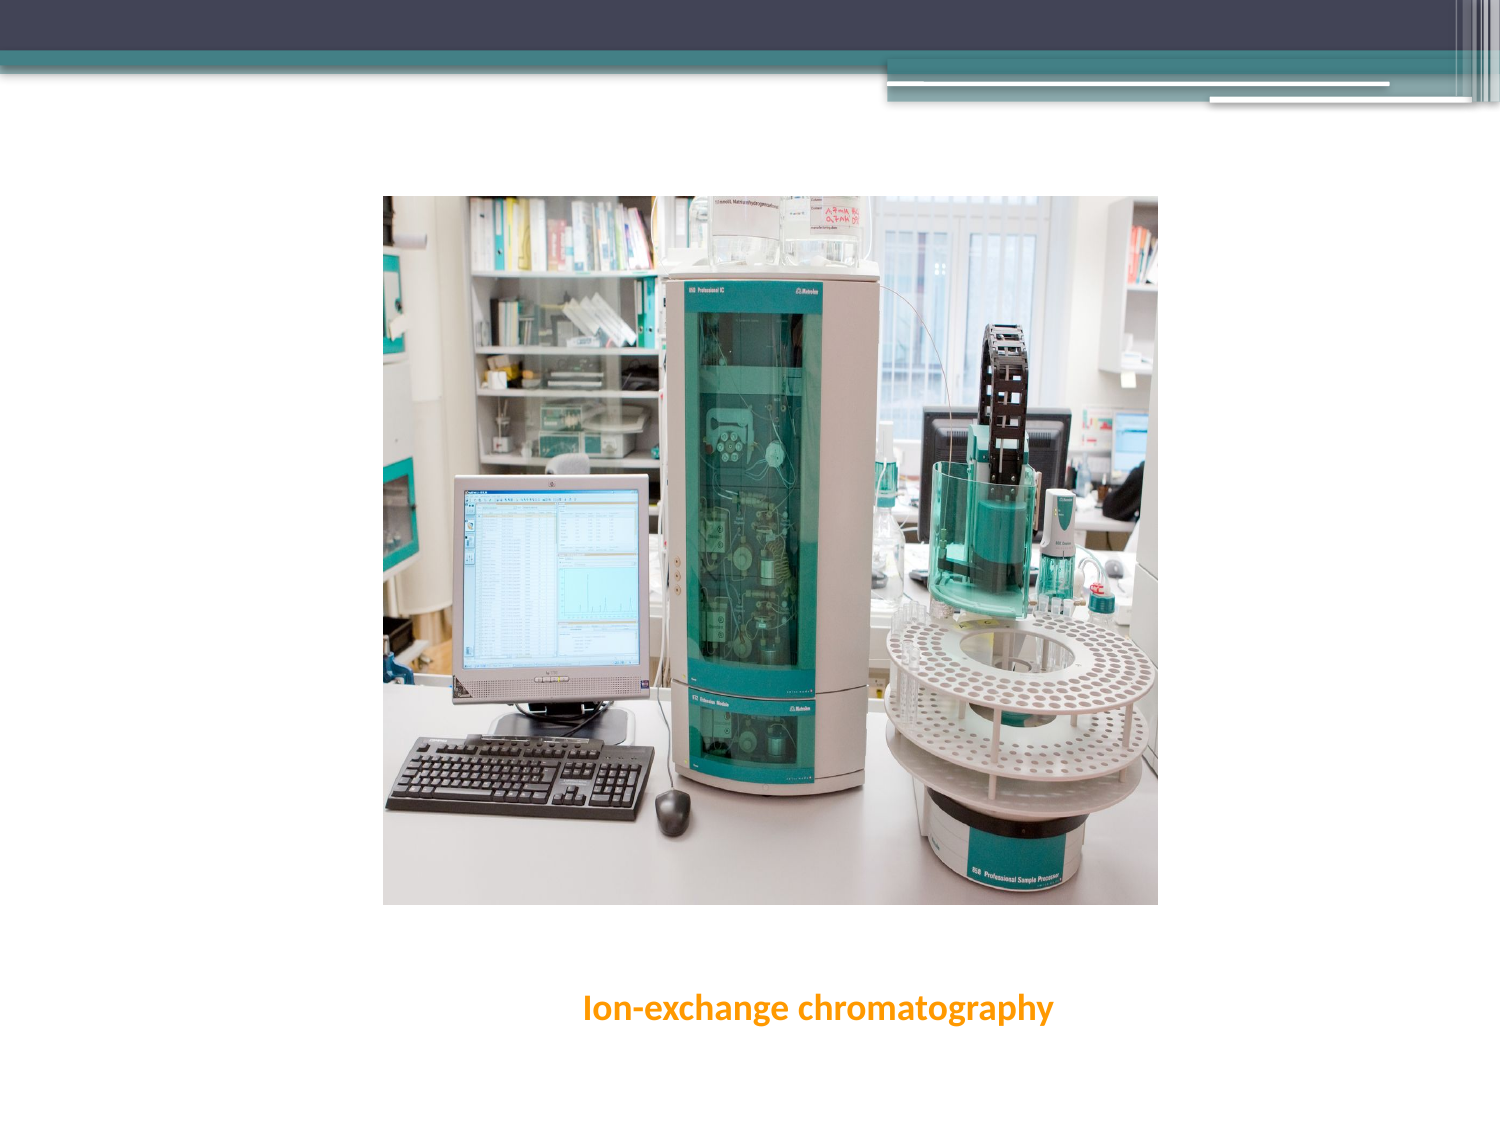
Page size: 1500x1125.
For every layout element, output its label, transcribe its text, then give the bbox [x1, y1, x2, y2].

picture [383, 196, 1158, 906]
text_box Ion-exchange chromatography [556, 975, 1070, 1036]
